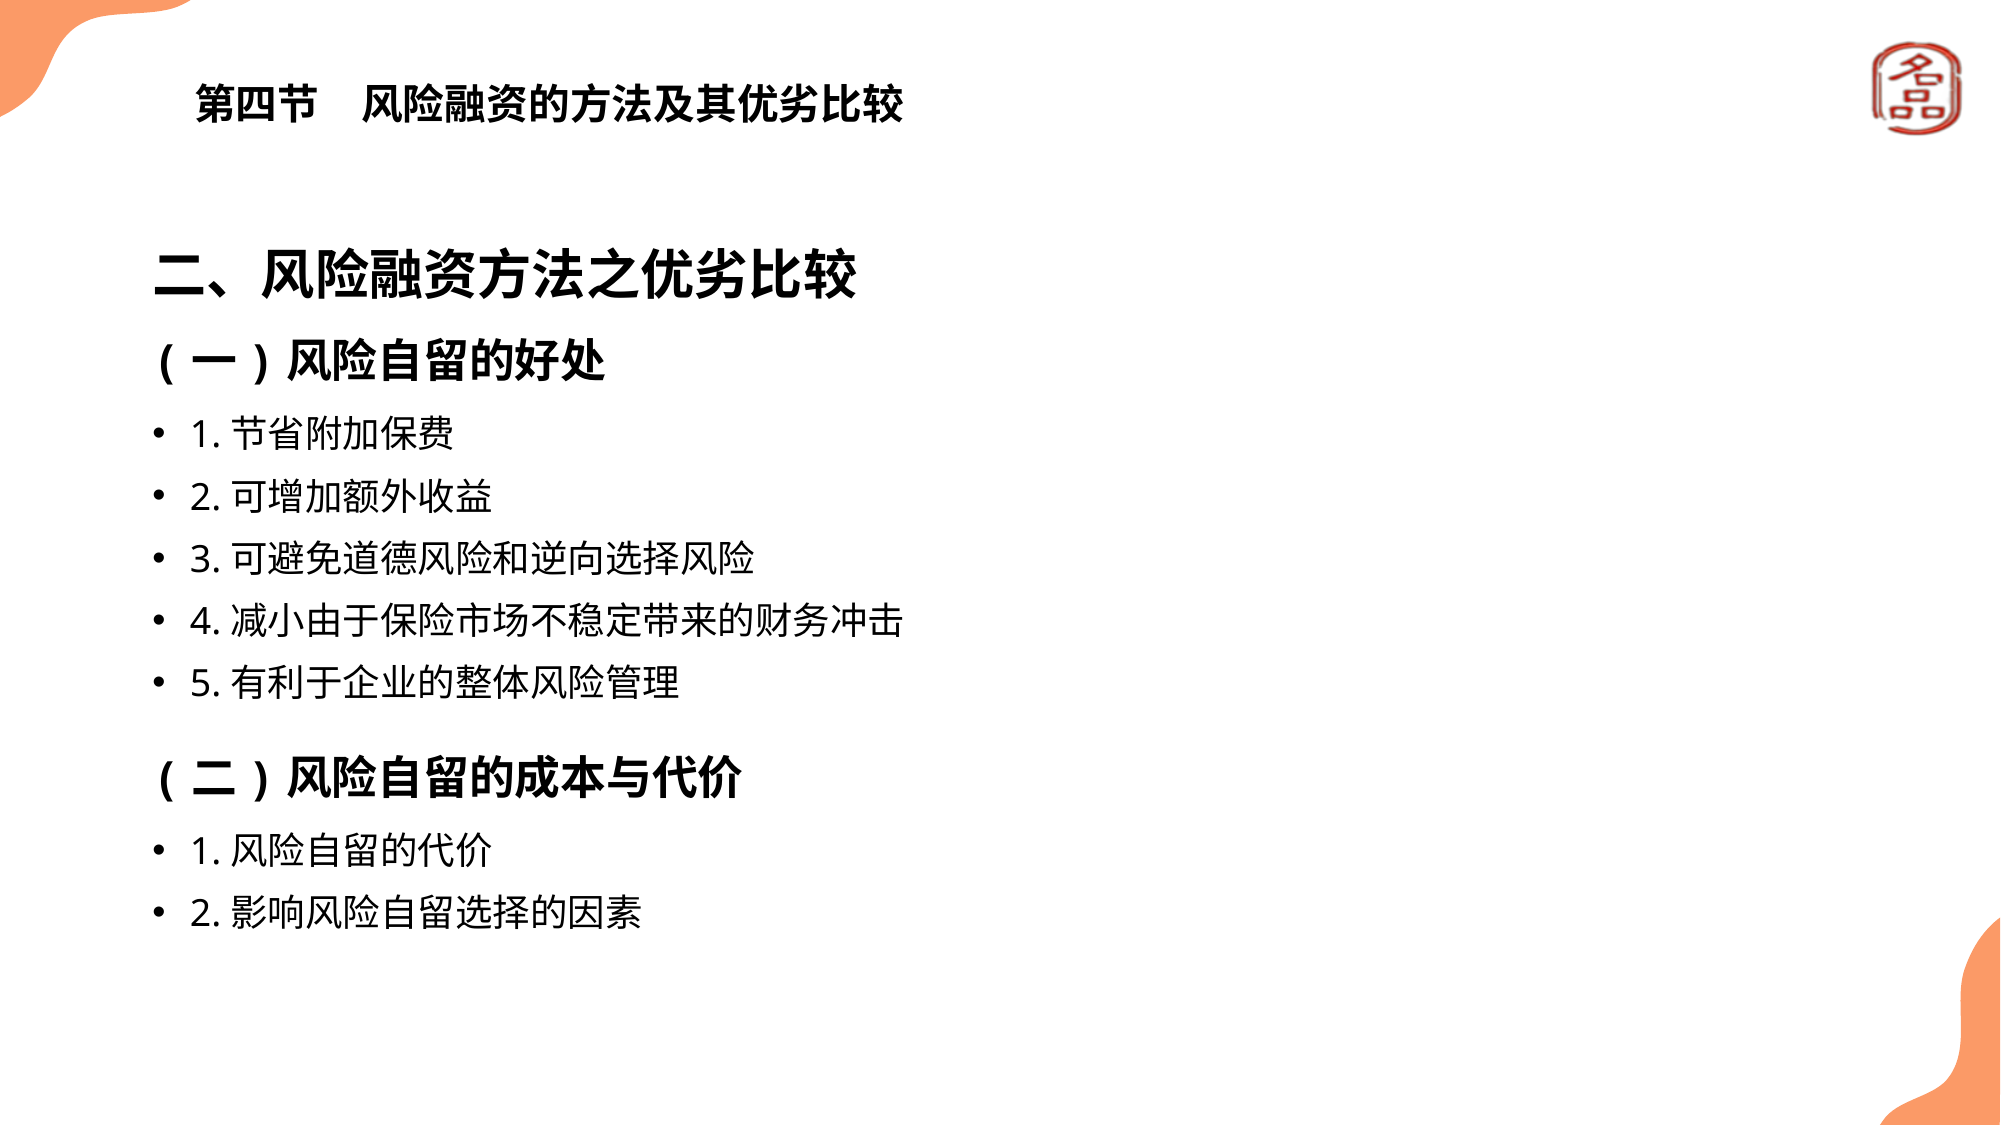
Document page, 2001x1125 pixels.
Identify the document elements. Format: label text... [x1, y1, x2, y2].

picture [1861, 10, 1990, 147]
list 二、风险融资方法之优劣比较 (一)风险自留的好处 1.节省附加保费 2.可增加额外收益 3.可避免道德风险和逆向选择风险 4.减小由于保险市场不稳定带来的财务冲击 5.有利于企业的整体风险管理 (二)风险自留的成本与代价 1.风险自留的代价 2.影响风险自留选择的因素 [137, 217, 1863, 1031]
title 第四节 风险融资的方法及其优劣比较 [137, 60, 1863, 152]
